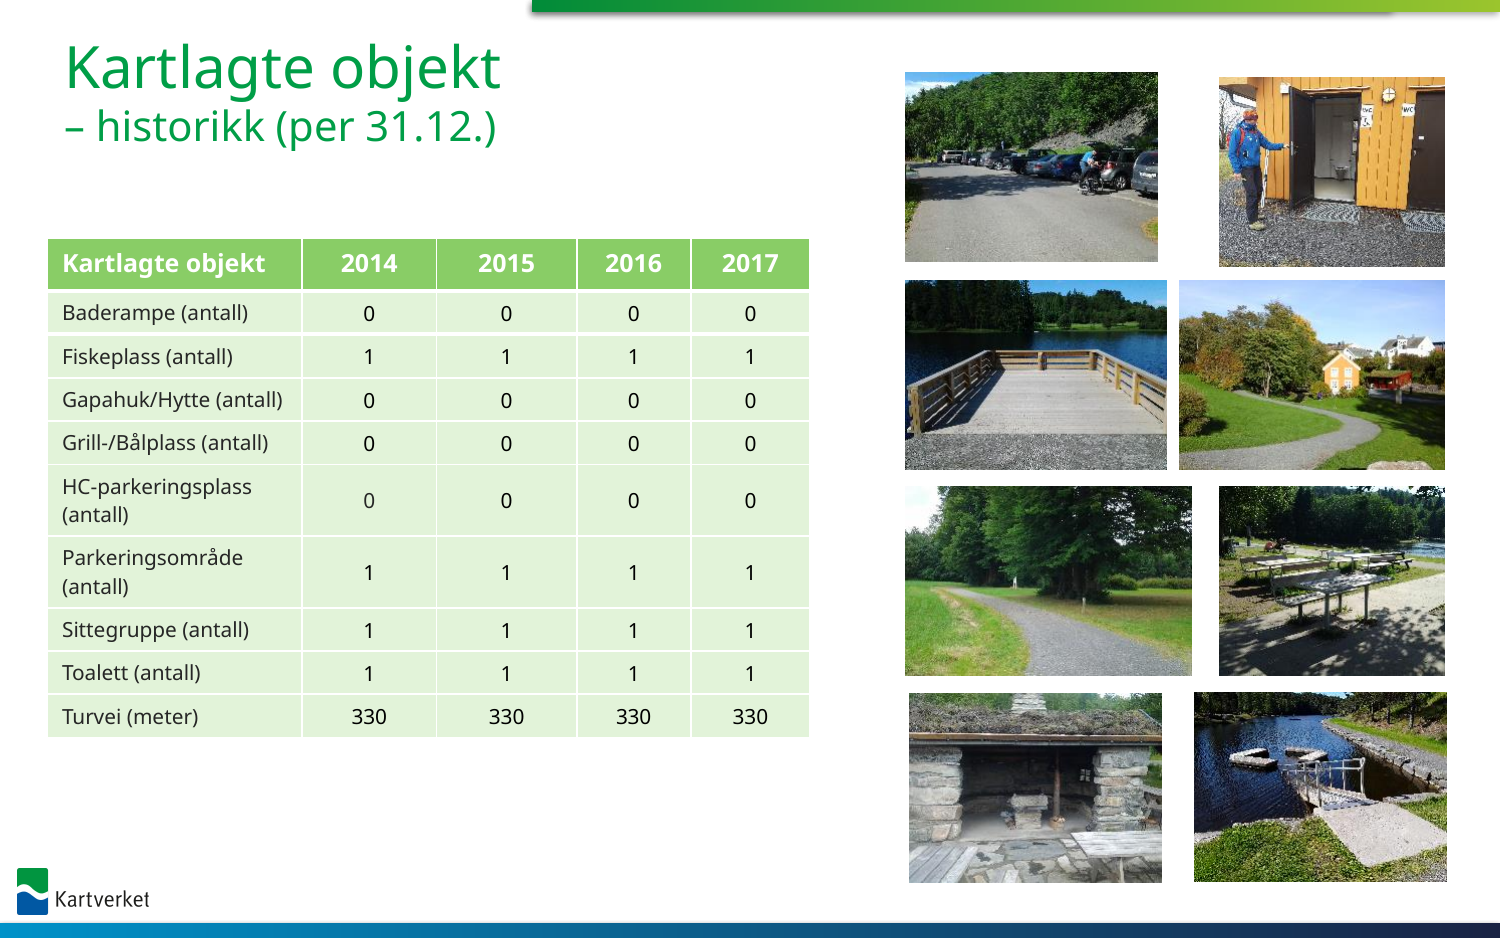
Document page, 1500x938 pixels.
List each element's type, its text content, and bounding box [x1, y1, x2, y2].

table_cell 0 [692, 422, 809, 464]
table_cell 1 [303, 609, 436, 650]
table_cell 0 [578, 293, 690, 332]
table_cell 0 [578, 465, 690, 535]
table_cell Grill-/Bålplass (antall) [48, 422, 301, 464]
table_cell Gapahuk/Hytte (antall) [48, 379, 301, 420]
picture [909, 693, 1163, 884]
table_cell 0 [437, 293, 576, 332]
picture [905, 72, 1158, 262]
table_cell 1 [303, 652, 436, 693]
table_cell 330 [303, 695, 436, 737]
table_cell 0 [692, 293, 809, 332]
table_cell 0 [692, 465, 809, 535]
table_cell Sittegruppe (antall) [48, 609, 301, 650]
table_cell 1 [578, 652, 690, 693]
table_cell 1 [578, 336, 690, 377]
table_cell Toalett (antall) [48, 652, 301, 693]
table_cell 0 [437, 379, 576, 420]
text_box Kartlagte objekt – historikk (per 31.12.) [49, 14, 1431, 158]
table_cell 0 [437, 422, 576, 464]
picture [905, 486, 1193, 676]
table_cell 330 [437, 695, 576, 737]
table_cell 0 [303, 293, 436, 332]
picture [1179, 280, 1445, 470]
table_cell 0 [692, 379, 809, 420]
picture [1194, 692, 1448, 882]
table_header 2015 [437, 239, 576, 289]
table_cell Baderampe (antall) [48, 293, 301, 332]
table_cell Fiskeplass (antall) [48, 336, 301, 377]
table_cell 330 [692, 695, 809, 737]
table_cell 1 [578, 609, 690, 650]
table_cell 1 [303, 537, 436, 607]
table_header Kartlagte objekt [48, 239, 301, 289]
picture [1219, 486, 1445, 676]
table_cell Parkeringsområde (antall) [48, 537, 301, 607]
table_cell 1 [578, 537, 690, 607]
table_cell 0 [303, 465, 436, 535]
table_header 2016 [578, 239, 690, 289]
table_cell 1 [437, 537, 576, 607]
table_cell 0 [437, 465, 576, 535]
table_cell 0 [303, 379, 436, 420]
table_cell 1 [437, 336, 576, 377]
table_header 2014 [303, 239, 436, 289]
table_cell 1 [692, 609, 809, 650]
table_cell 0 [578, 422, 690, 464]
table_cell 0 [303, 422, 436, 464]
picture [1219, 77, 1445, 267]
table_cell 1 [692, 336, 809, 377]
table_cell 1 [437, 609, 576, 650]
table_cell 1 [692, 537, 809, 607]
table_cell 1 [692, 652, 809, 693]
table_cell 330 [578, 695, 690, 737]
table_cell 1 [437, 652, 576, 693]
table_cell Turvei (meter) [48, 695, 301, 737]
table_cell 1 [303, 336, 436, 377]
table_header 2017 [692, 239, 809, 289]
table_cell 0 [578, 379, 690, 420]
table_cell HC-parkeringsplass (antall) [48, 465, 301, 535]
picture [905, 280, 1167, 470]
